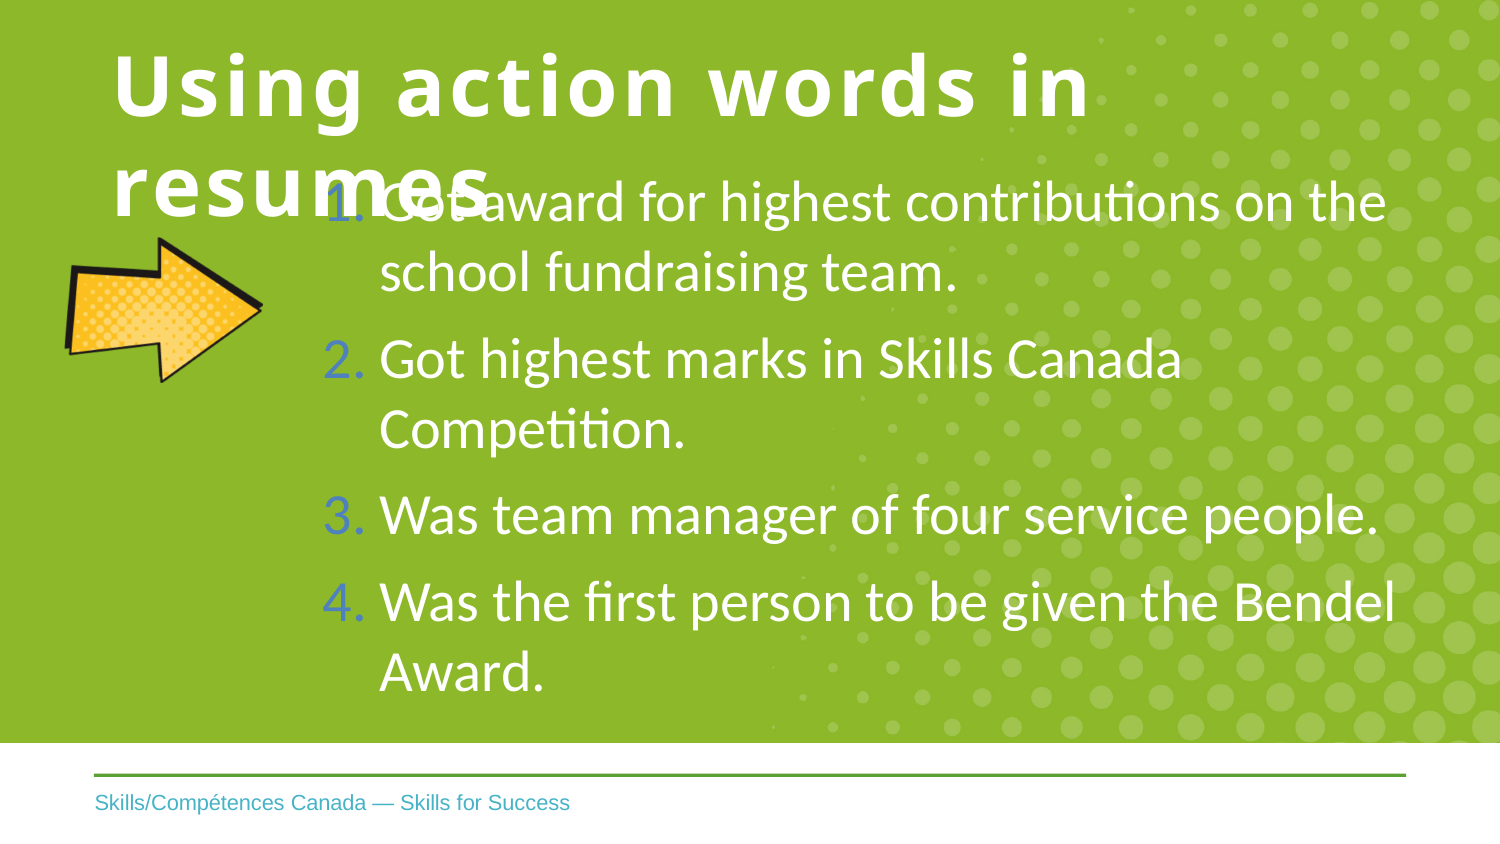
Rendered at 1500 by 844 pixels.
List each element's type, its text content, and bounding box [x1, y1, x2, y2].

list Got award for highest contributions on the school fundraising team. Got highest marks in Skills Canada Competition. Was team manager of four service people. Was the first person to be given the Bendel Award. [308, 155, 1443, 674]
picture [0, 0, 1500, 743]
title Using action words in resumes [96, 25, 1399, 163]
